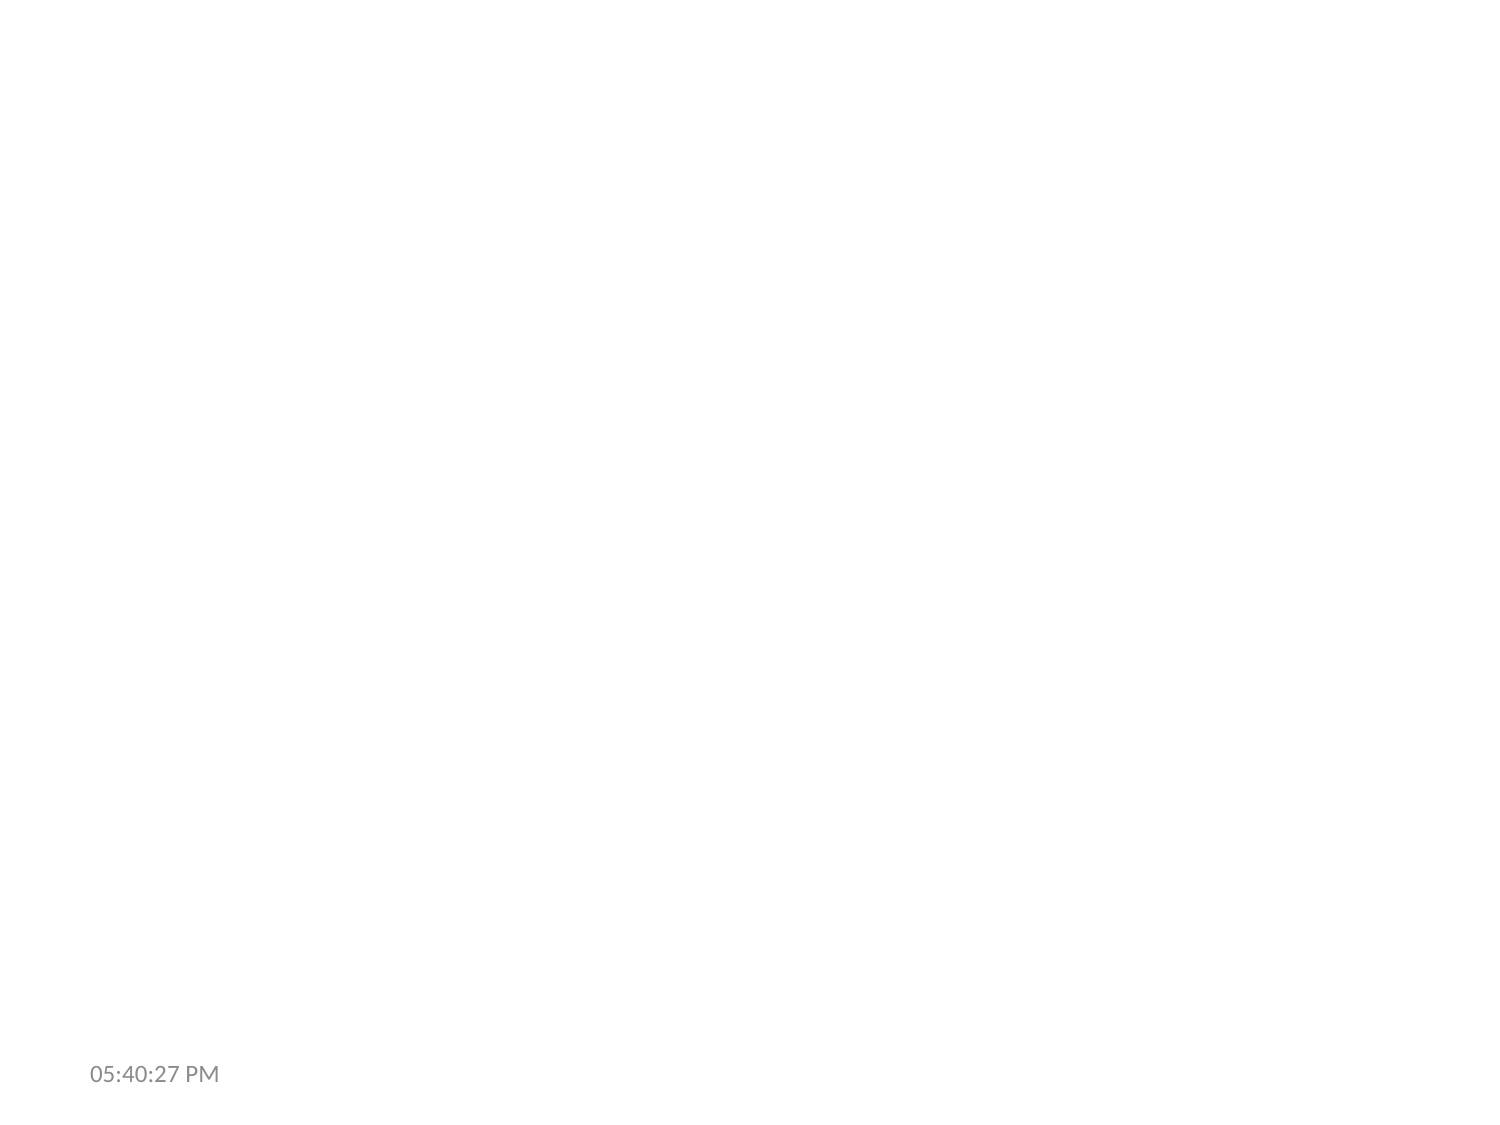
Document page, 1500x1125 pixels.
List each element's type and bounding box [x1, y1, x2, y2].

slide_number [75, 1042, 425, 1103]
